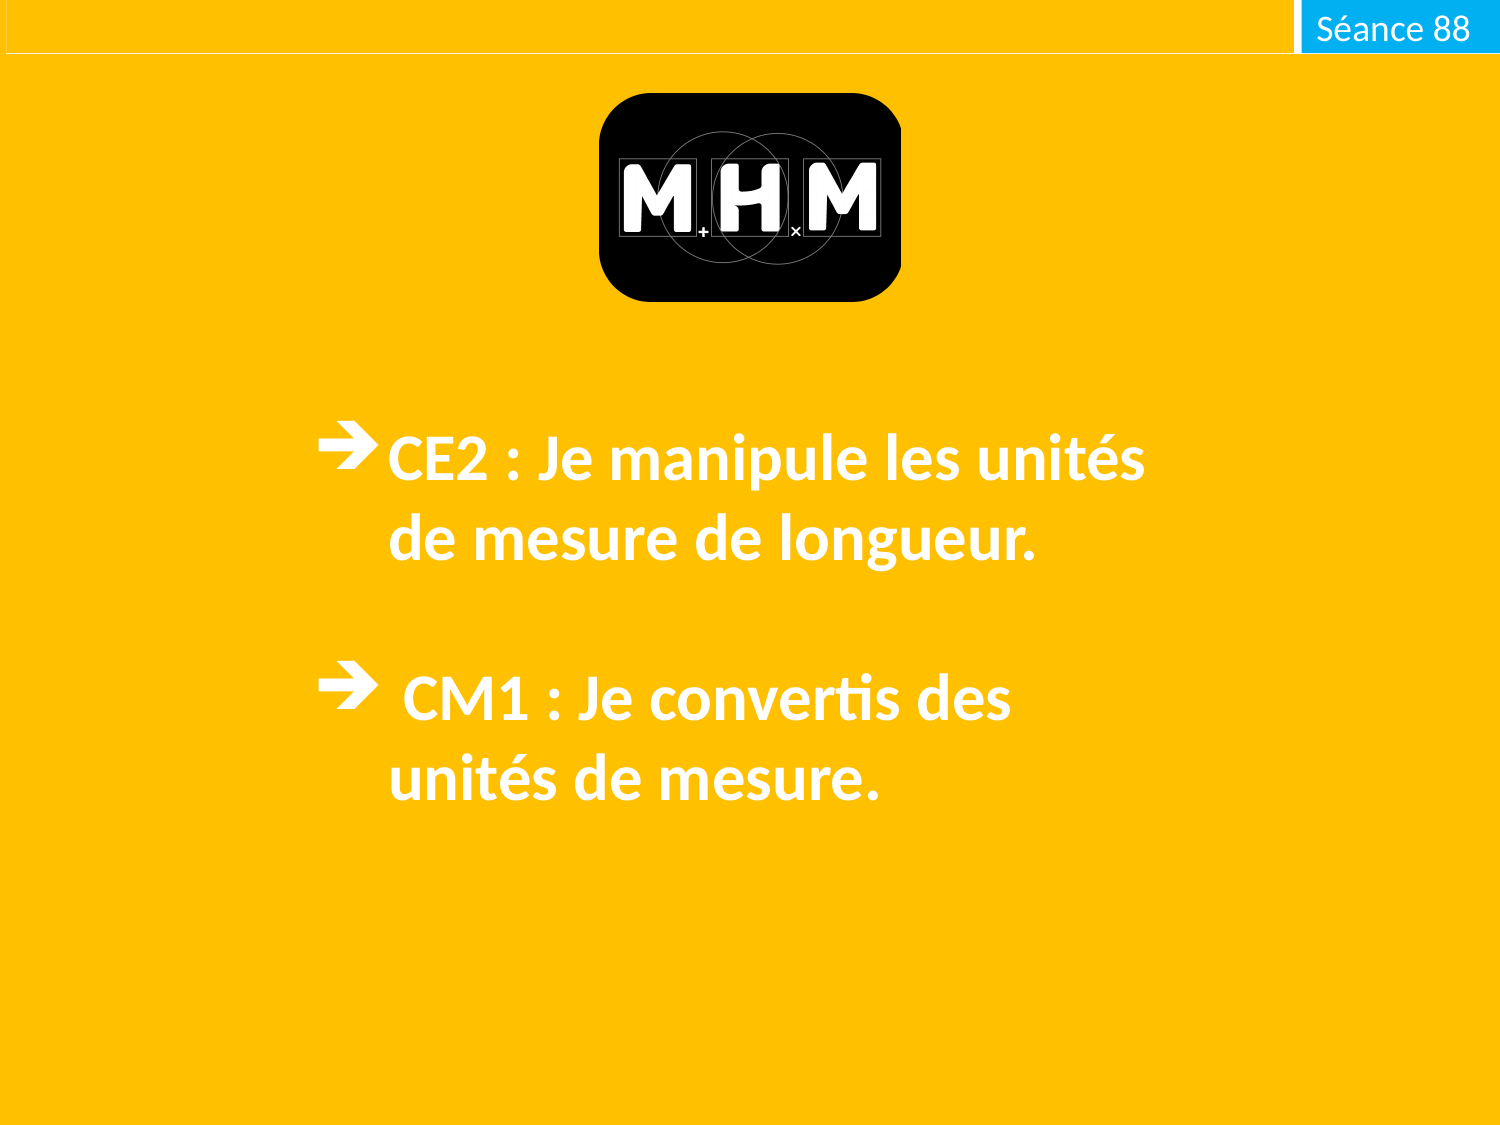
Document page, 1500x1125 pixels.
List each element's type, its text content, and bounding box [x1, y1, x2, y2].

text_box [0, 52, 1500, 1125]
picture [599, 93, 901, 302]
text_box CE2 : Je manipule les unités de mesure de longueur. CM1 : Je convertis des unités de mesure. [298, 336, 1188, 821]
